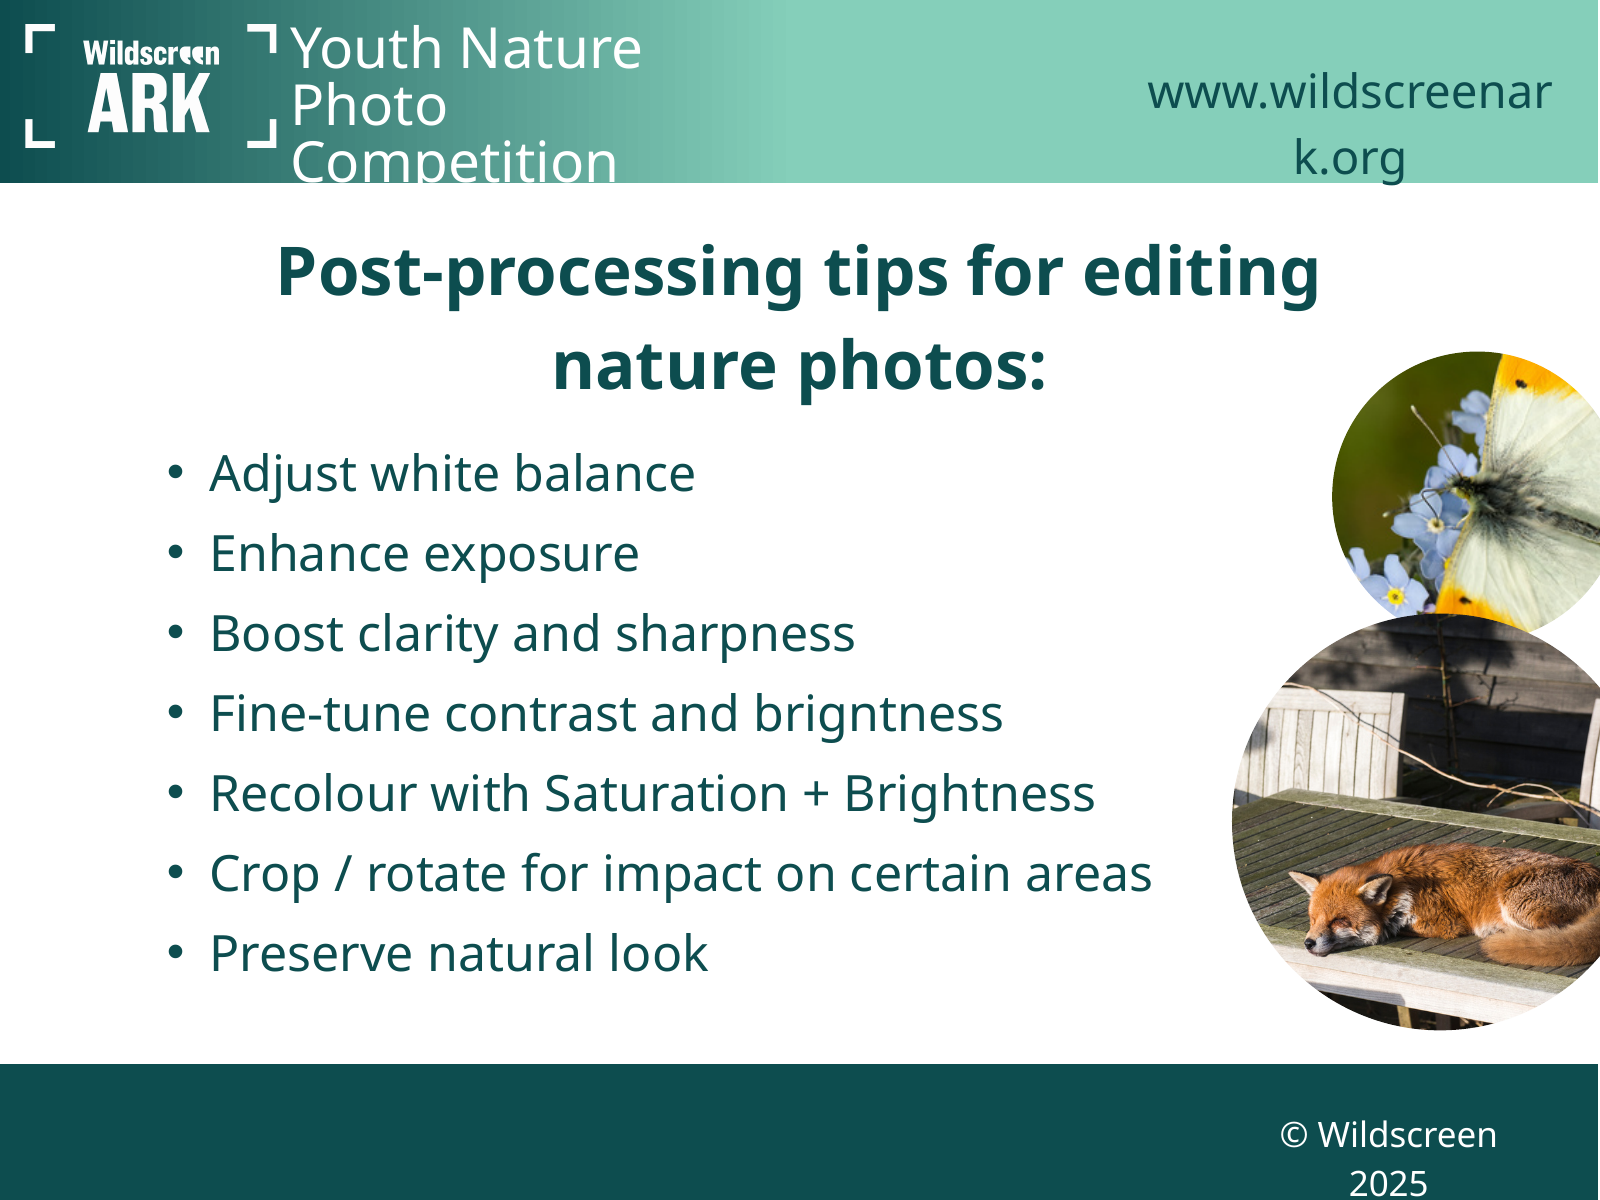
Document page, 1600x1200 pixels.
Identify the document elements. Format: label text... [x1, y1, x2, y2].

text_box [119, 441, 1321, 1063]
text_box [0, 1063, 1599, 1200]
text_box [1331, 351, 1600, 612]
text_box Post-processing tips for editing nature photos: [267, 214, 1333, 404]
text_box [1325, 613, 1600, 1031]
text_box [0, 0, 1599, 184]
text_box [25, 23, 658, 149]
